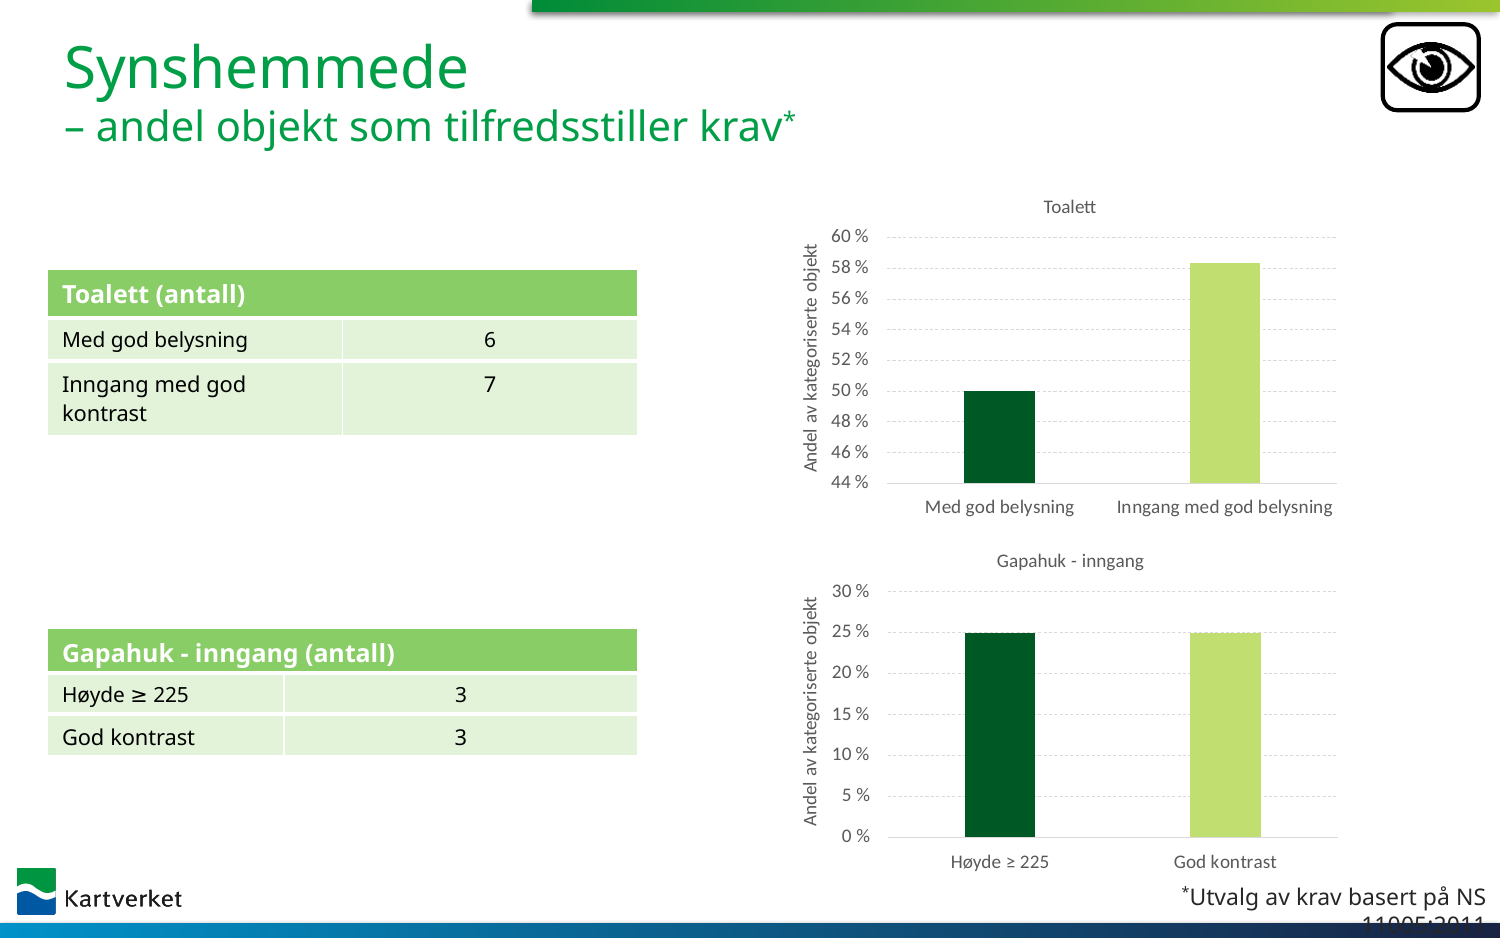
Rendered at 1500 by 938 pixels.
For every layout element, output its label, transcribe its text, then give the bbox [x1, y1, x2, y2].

table_cell God kontrast [48, 716, 283, 755]
table_cell Med god belysning [48, 320, 342, 359]
picture [791, 541, 1349, 880]
text_box Synshemmede – andel objekt som tilfredsstiller krav* [49, 24, 1431, 158]
table_cell Inngang med god kontrast [48, 363, 342, 435]
table_header Gapahuk - inngang (antall) [48, 629, 637, 671]
table_cell 6 [343, 320, 637, 359]
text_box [1382, 24, 1480, 111]
picture [791, 187, 1348, 526]
table_cell Høyde ≥ 225 [48, 675, 283, 712]
text_box *Utvalg av krav basert på NS 11005:2011 [1068, 873, 1500, 938]
table_header Toalett (antall) [48, 270, 637, 316]
table_cell 3 [285, 716, 637, 755]
table_cell 7 [343, 363, 637, 435]
table_cell 3 [285, 675, 637, 712]
